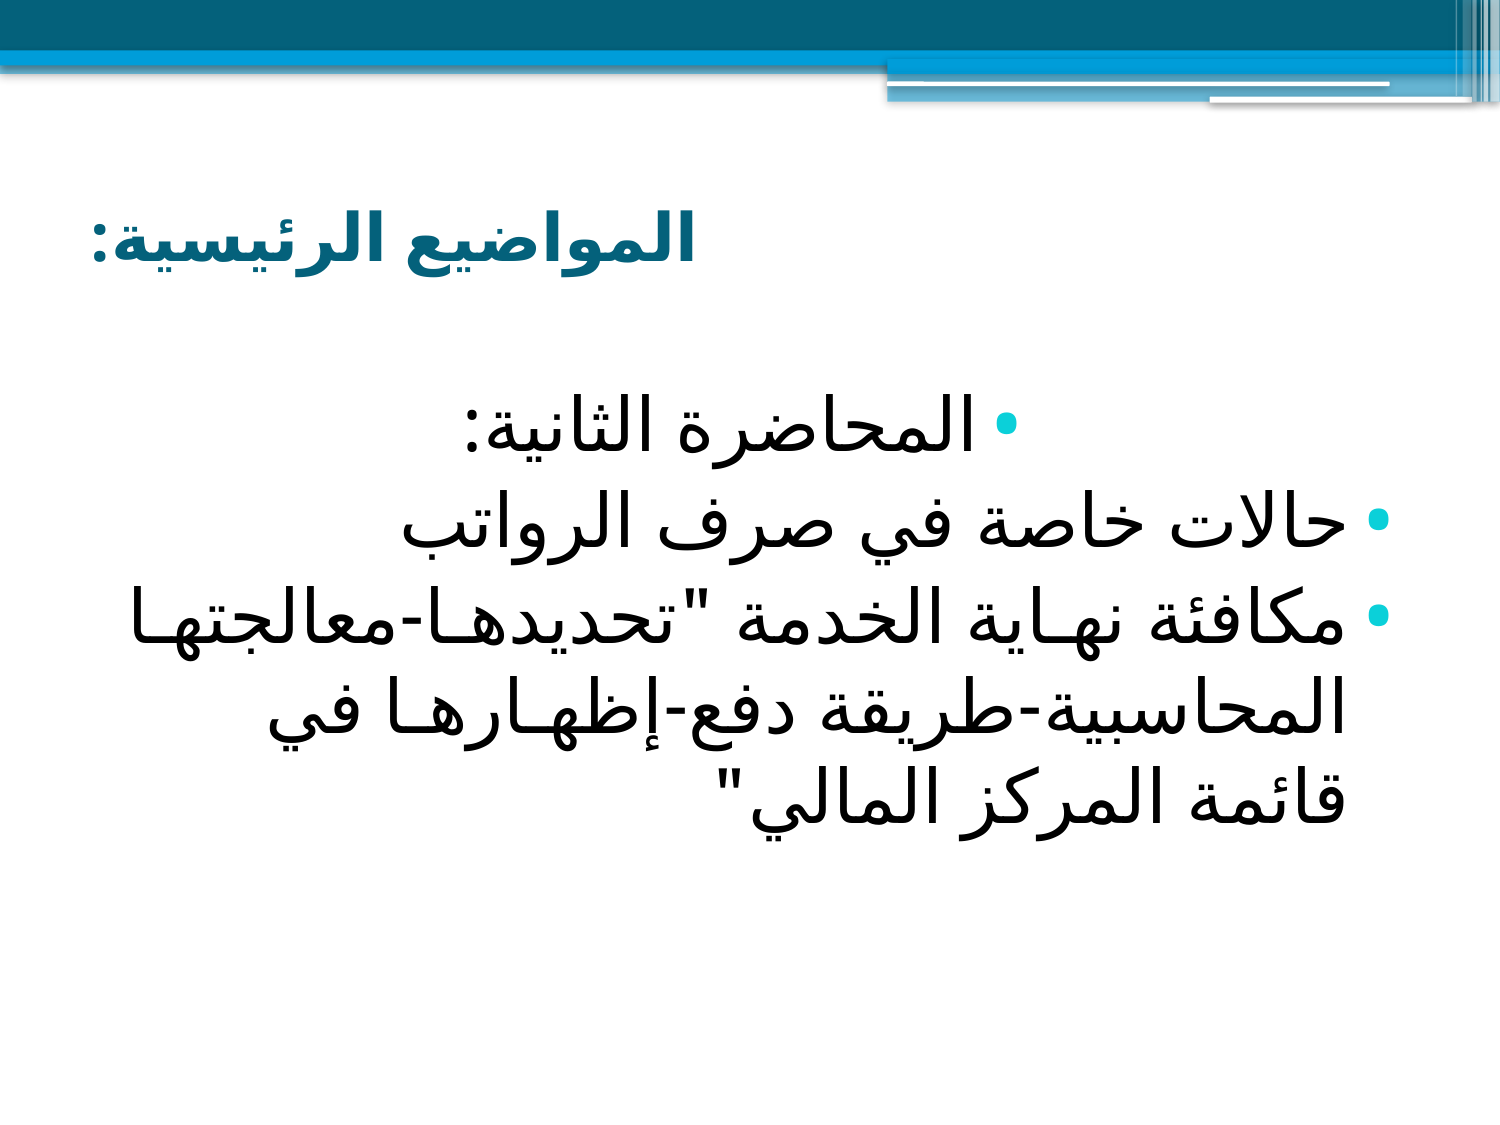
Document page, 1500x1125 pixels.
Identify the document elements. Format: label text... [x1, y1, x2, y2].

title المواضيع الرئيسية: [75, 187, 1425, 363]
list المحاضرة الثانية: حالات خاصة في صرف الرواتب مكافئة نهـاية الخدمة "تحديدهـا-معالجتهـا المحاسبية-طريقة دفع-إظهـارهـا في قائمة المركز المالي" [75, 368, 1425, 1079]
